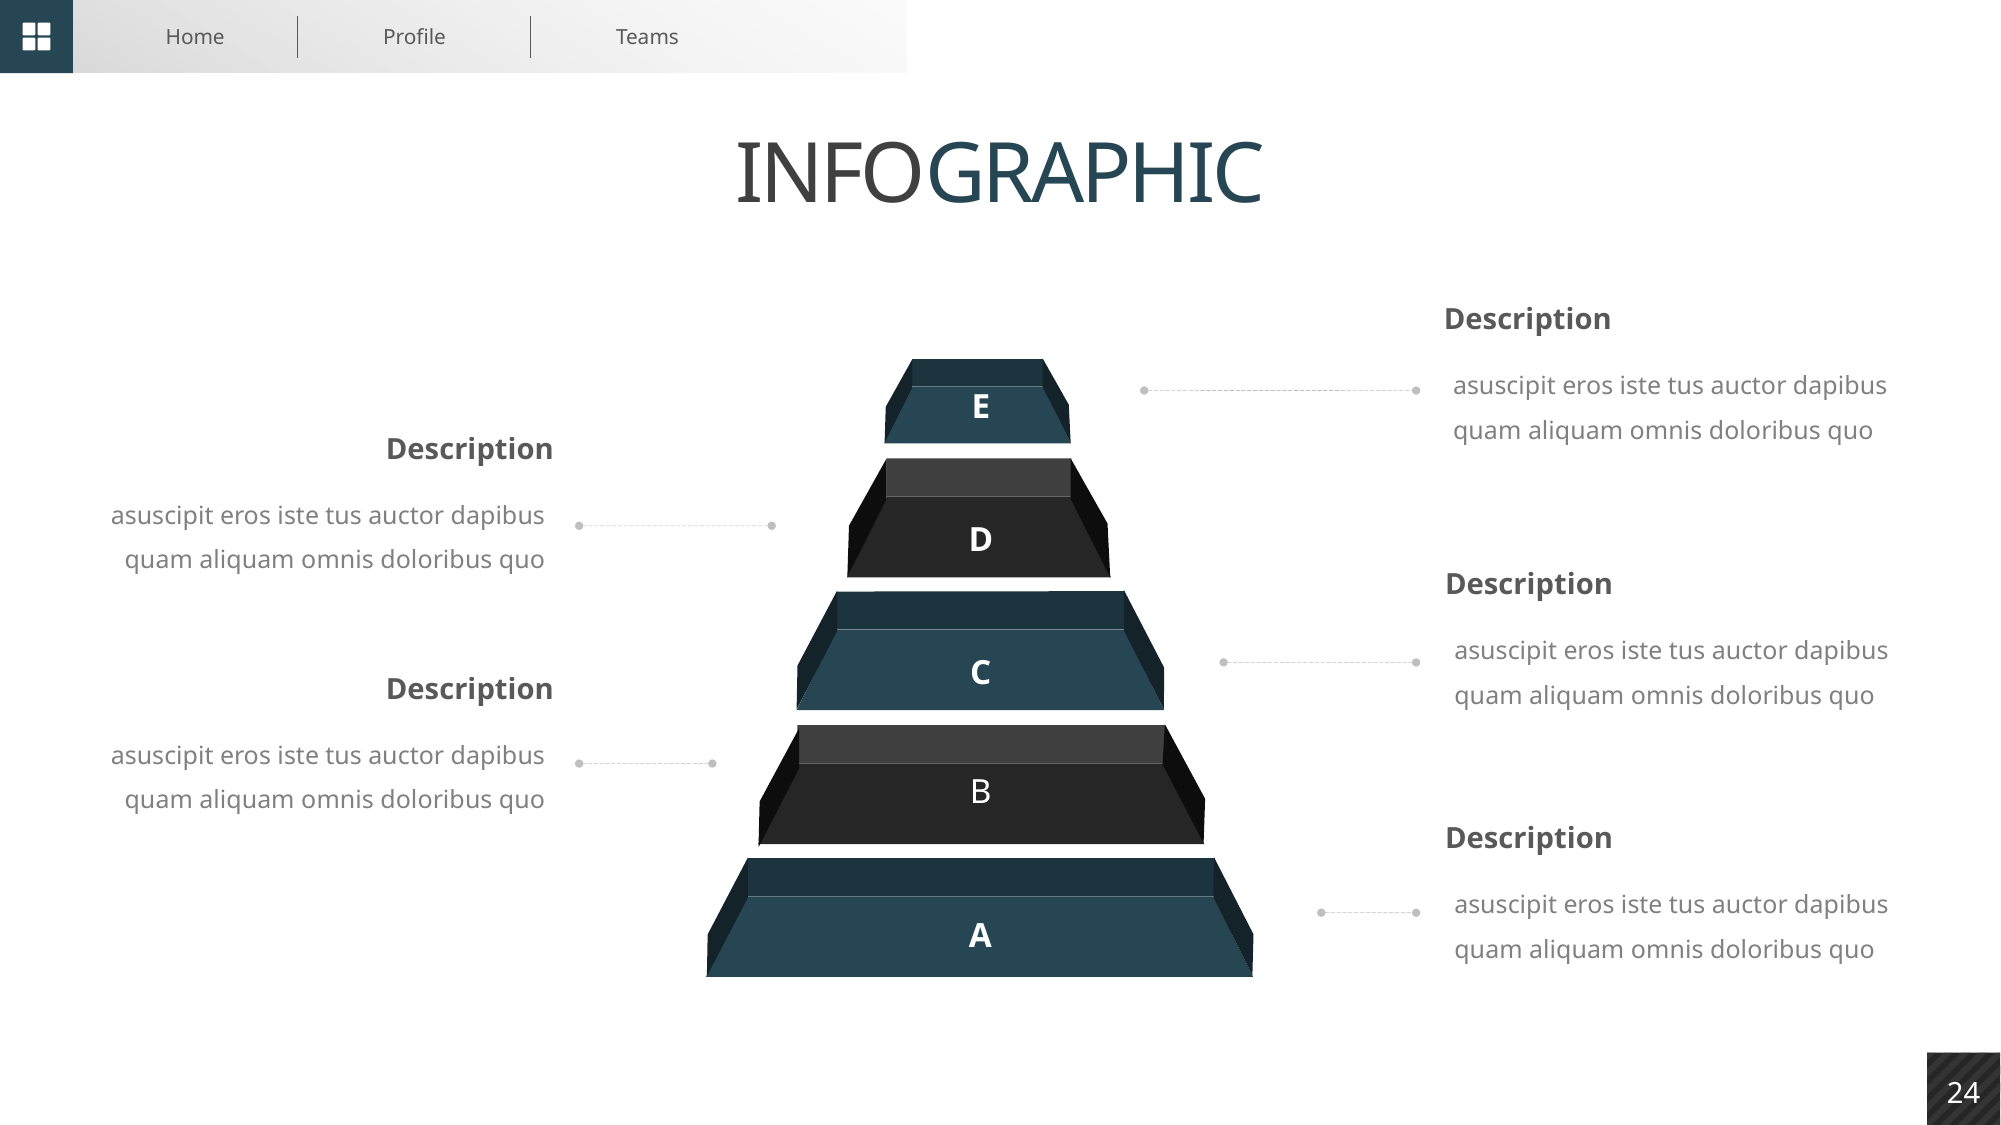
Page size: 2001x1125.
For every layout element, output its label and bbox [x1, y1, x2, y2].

text_box [0, 0, 2001, 1125]
